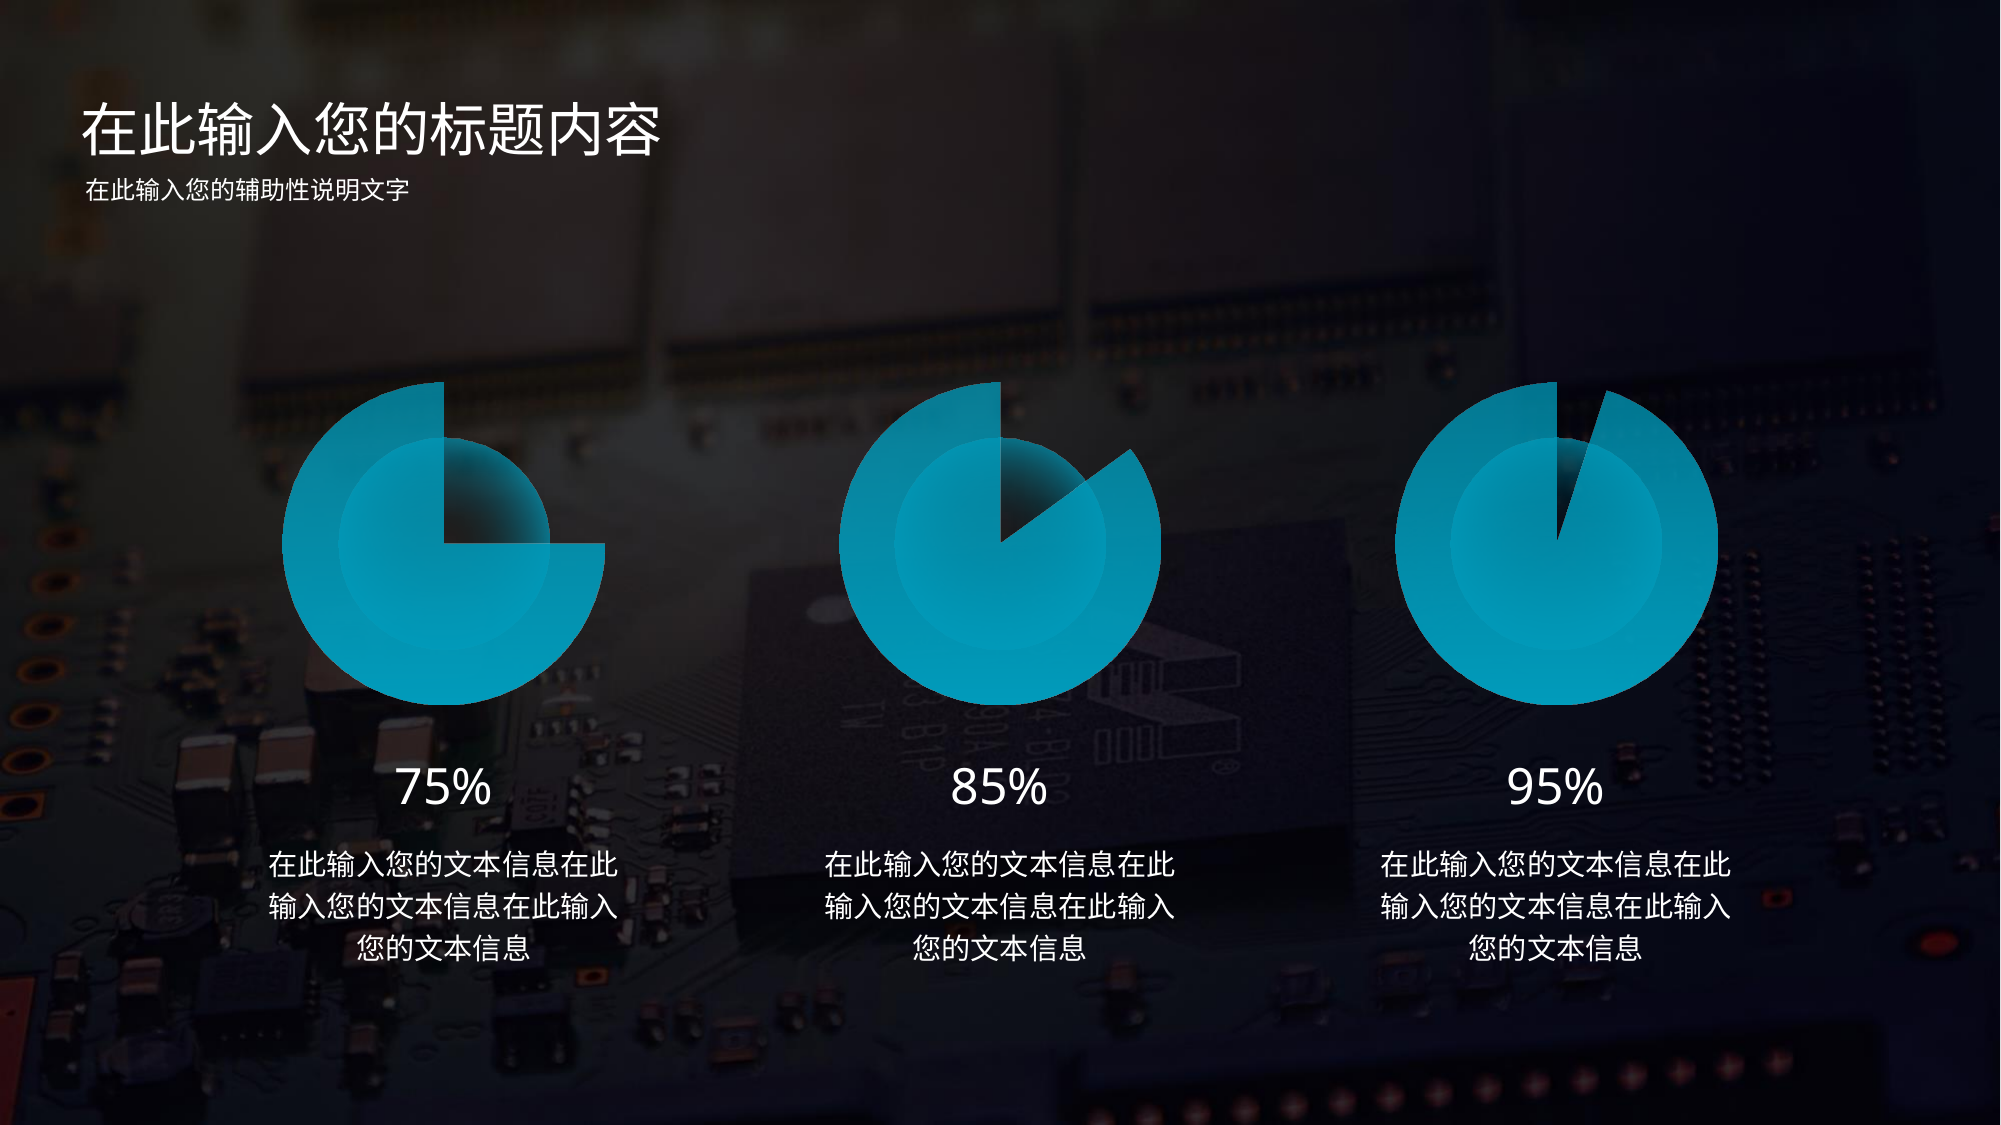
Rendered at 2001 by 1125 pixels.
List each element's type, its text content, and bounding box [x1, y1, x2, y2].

chart [1373, 375, 1740, 711]
text_box 在此输入您的辅助性说明文字 [85, 160, 469, 213]
text_box 95% [1506, 754, 1606, 815]
text_box 85% [950, 754, 1050, 815]
text_box 在此输入您的文本信息在此输入您的文本信息在此输入您的文本信息 [816, 839, 1183, 965]
chart [816, 375, 1184, 711]
text_box 在此输入您的文本信息在此输入您的文本信息在此输入您的文本信息 [260, 839, 627, 965]
picture [0, 0, 2001, 1125]
text_box 在此输入您的文本信息在此输入您的文本信息在此输入您的文本信息 [1373, 839, 1740, 965]
chart [260, 375, 627, 711]
text_box 75% [394, 754, 493, 815]
text_box 在此输入您的标题内容 [65, 85, 716, 171]
